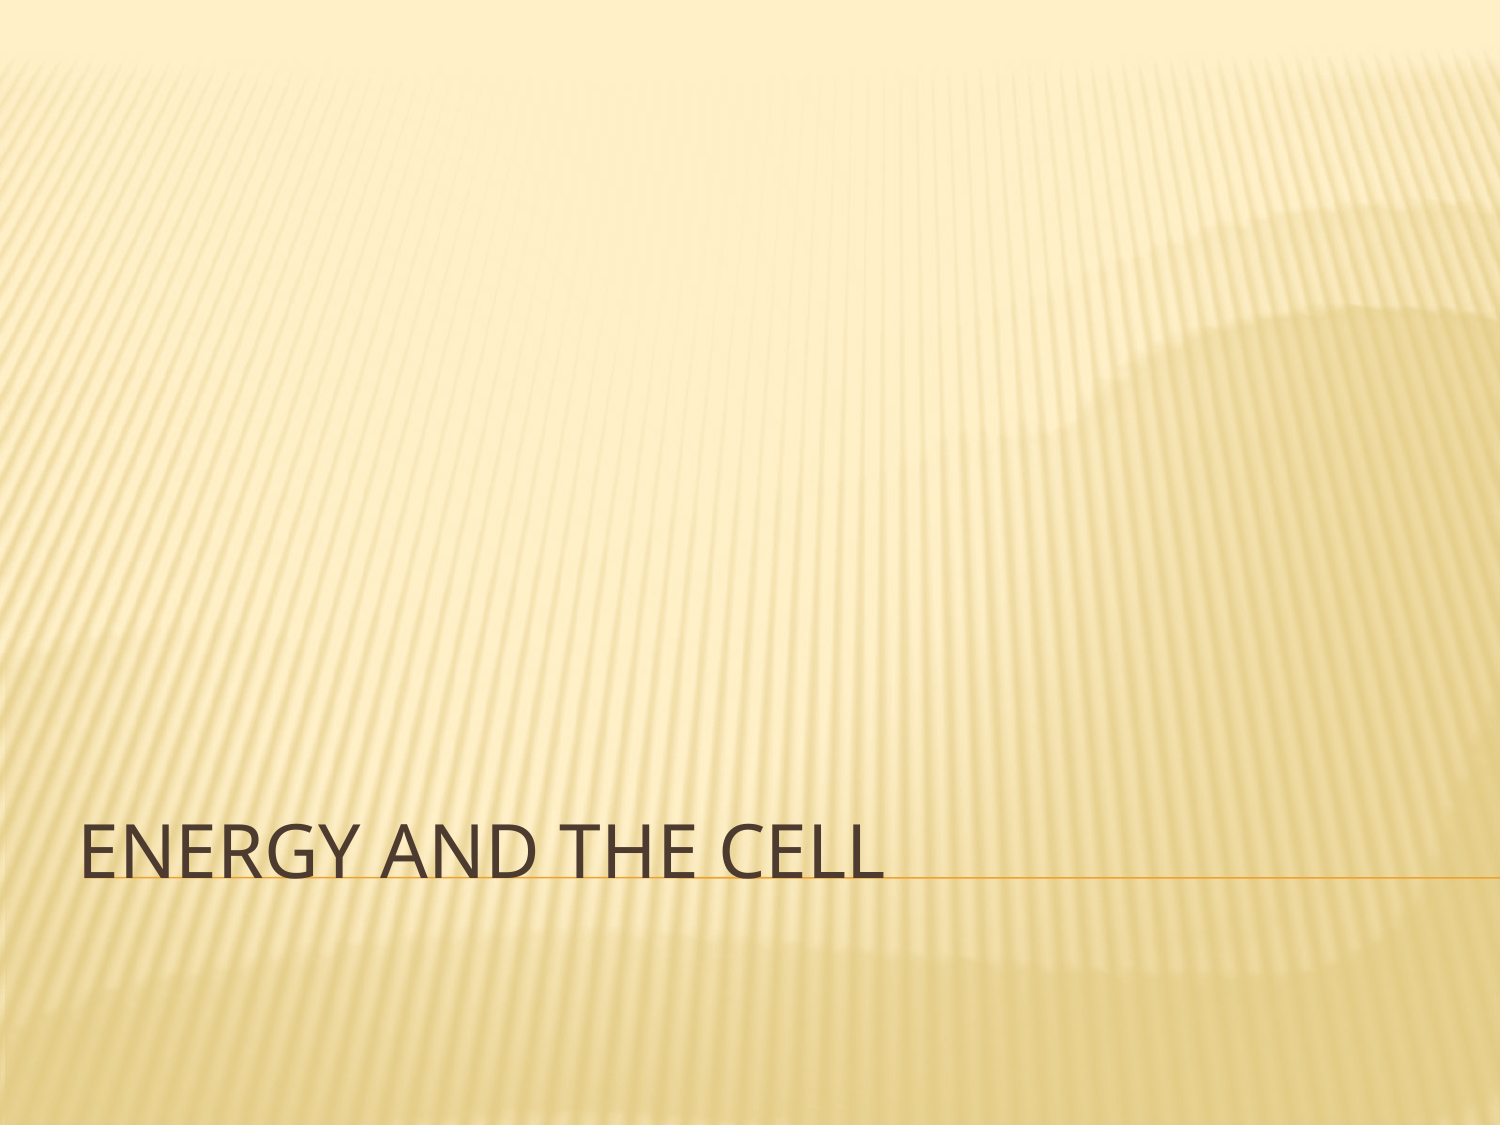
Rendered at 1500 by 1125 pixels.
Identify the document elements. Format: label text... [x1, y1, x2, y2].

title Energy and the Cell [62, 796, 1450, 997]
